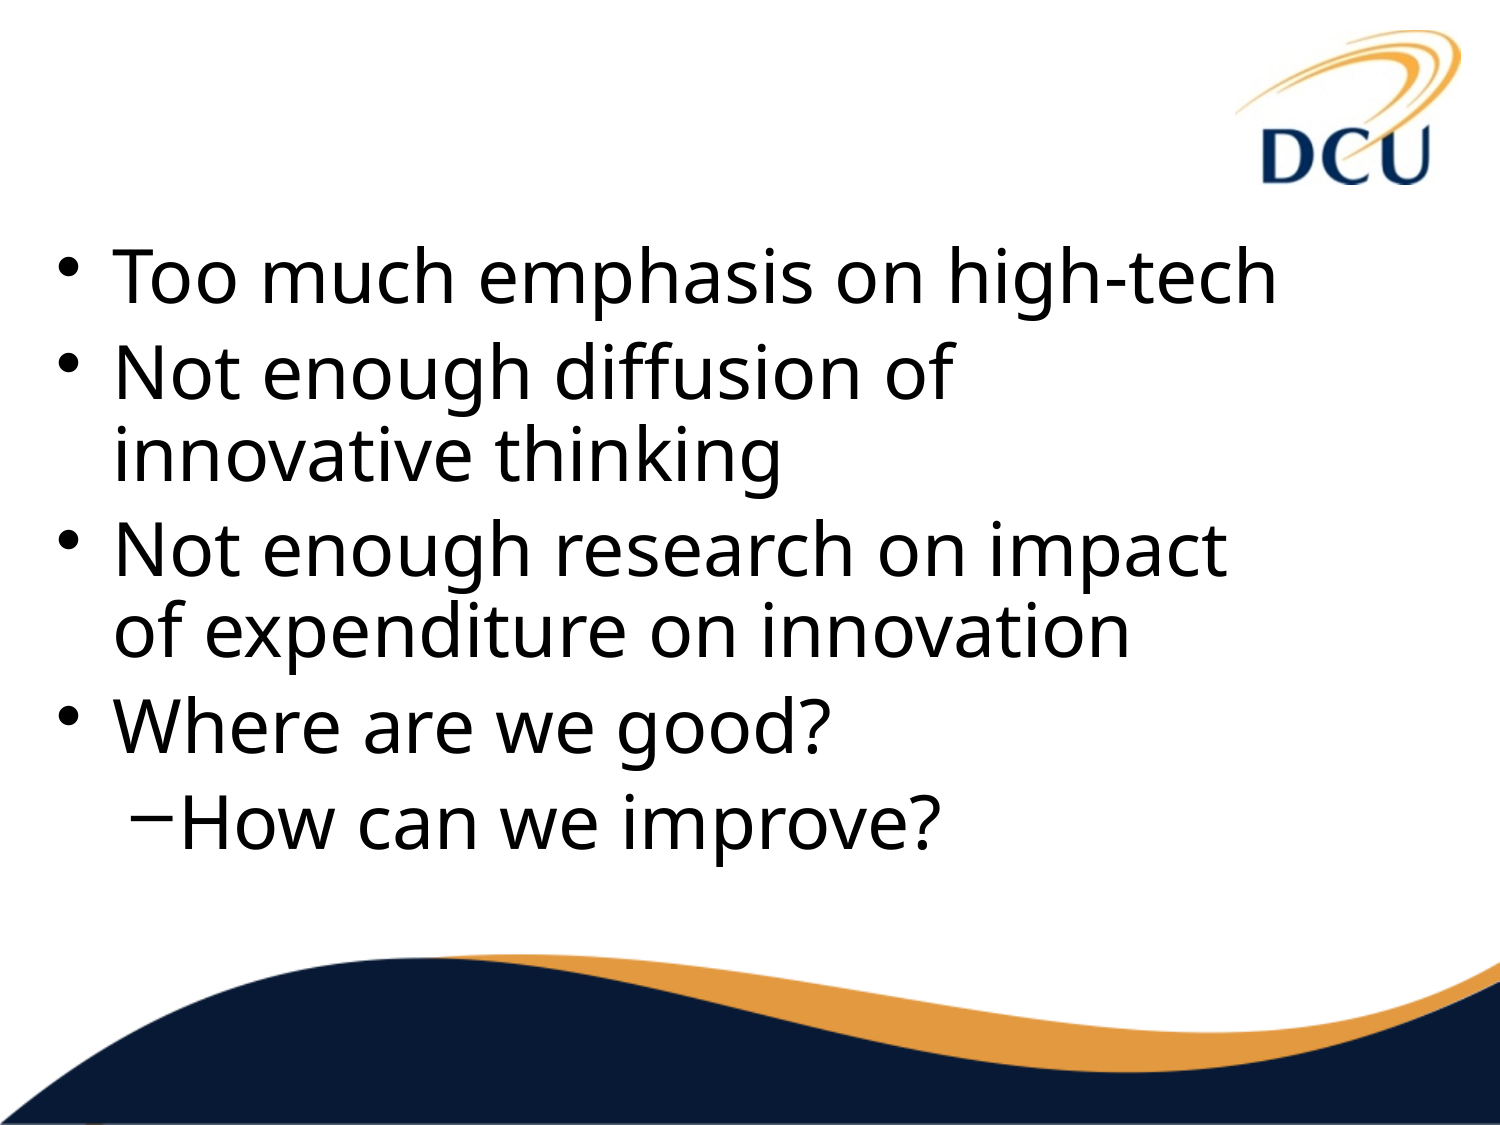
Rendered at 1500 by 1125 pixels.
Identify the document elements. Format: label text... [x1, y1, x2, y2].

list Too much emphasis on high-tech Not enough diffusion of innovative thinking Not enough research on impact of expenditure on innovation Where are we good? How can we improve? [41, 231, 1317, 954]
picture [1235, 30, 1461, 185]
picture [0, 950, 1500, 1125]
